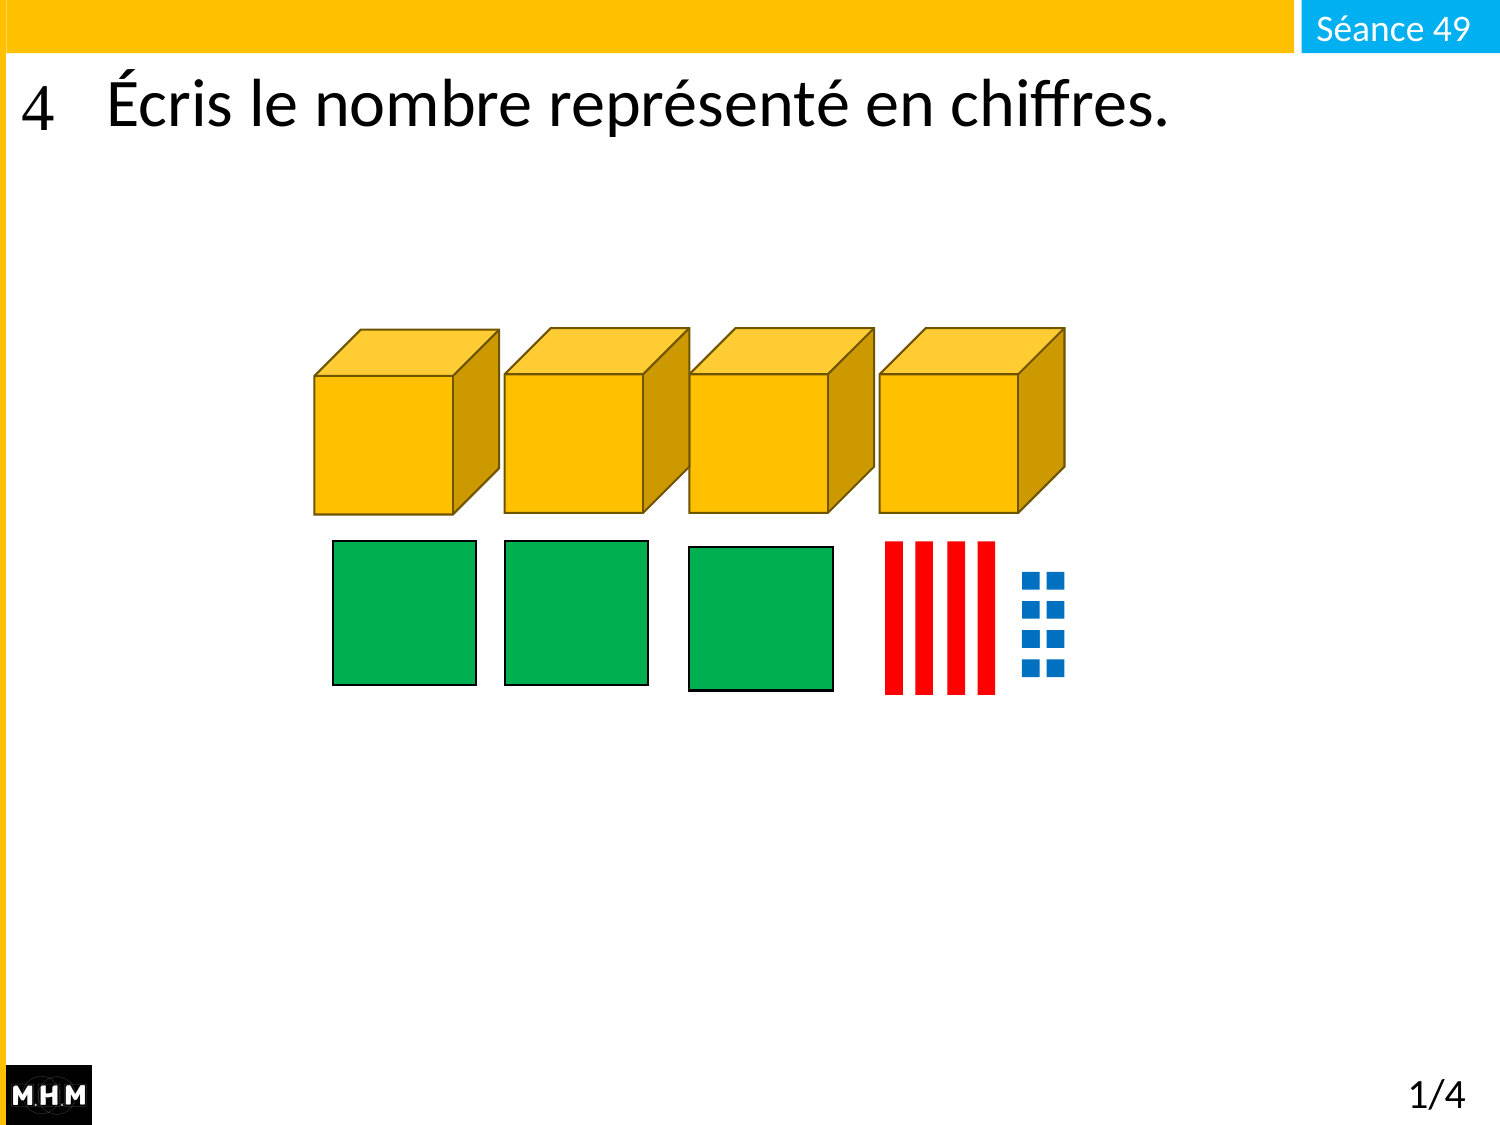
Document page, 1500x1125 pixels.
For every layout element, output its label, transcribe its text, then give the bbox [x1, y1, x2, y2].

text_box [884, 540, 904, 696]
text_box [1021, 571, 1041, 591]
text_box [503, 327, 691, 514]
text_box [332, 540, 477, 686]
text_box [1021, 658, 1041, 678]
text_box [1046, 571, 1065, 591]
text_box [313, 328, 501, 516]
text_box [914, 540, 934, 696]
text_box [1046, 658, 1065, 678]
text_box [504, 540, 649, 686]
text_box [878, 327, 1066, 514]
text_box [1046, 629, 1065, 649]
title Écris le nombre représenté en chiffres. [91, 60, 1385, 150]
text_box [1021, 629, 1041, 649]
text_box [1021, 600, 1041, 620]
text_box [946, 540, 966, 696]
text_box [1046, 600, 1065, 620]
list 1/4 [1373, 1064, 1500, 1125]
picture [6, 1065, 92, 1125]
text_box [688, 327, 876, 514]
text_box [688, 546, 834, 692]
text_box [977, 540, 996, 696]
